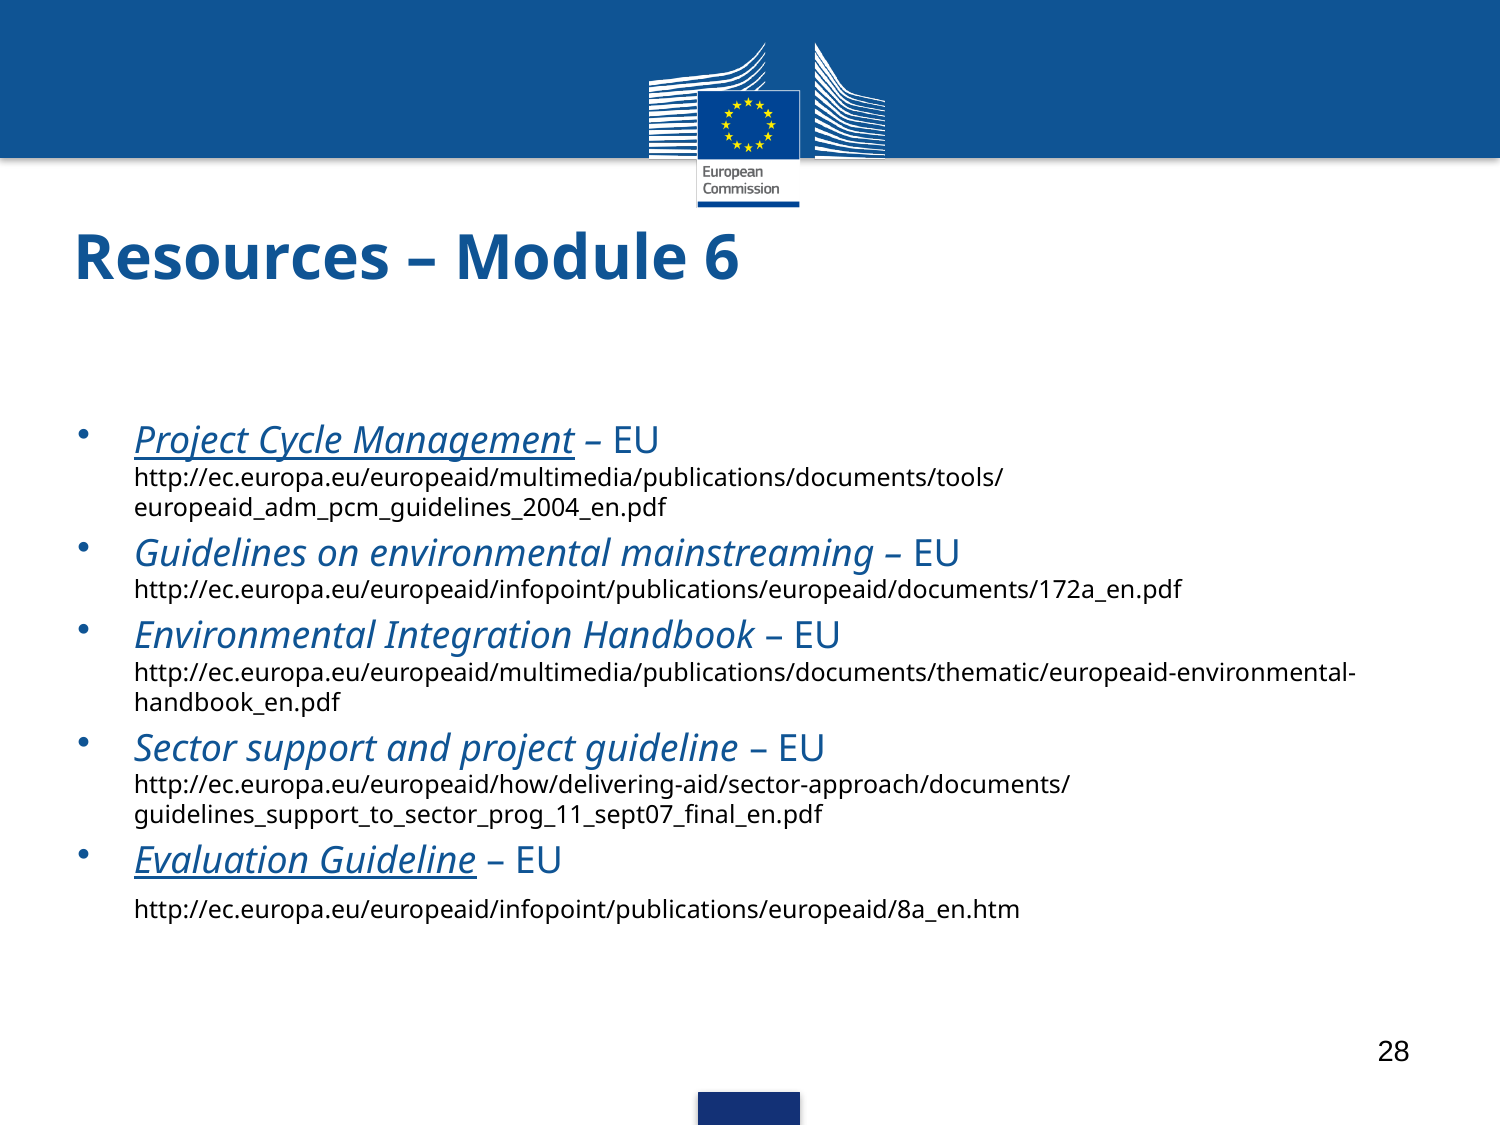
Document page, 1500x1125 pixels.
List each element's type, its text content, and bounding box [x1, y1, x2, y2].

title Resources – Module 6 [0, 152, 1351, 357]
picture [649, 42, 885, 152]
list Project Cycle Management – EU http://ec.europa.eu/europeaid/multimedia/publications/documents/tools/europeaid_adm_pcm_guidelines_2004_en.pdf Guidelines on environmental mainstreaming – EU http://ec.europa.eu/europeaid/infopoint/publications/europeaid/documents/172a_en.pdf Environmental Integration Handbook – EU http://ec.europa.eu/europeaid/multimedia/publications/documents/thematic/europeaid-environmental-handbook_en.pdf Sector support and project guideline – EU http://ec.europa.eu/europeaid/how/delivering-aid/sector-approach/documents/guidelines_support_to_sector_prog_11_sept07_final_en.pdf Evaluation Guideline – EU http://ec.europa.eu/europeaid/infopoint/publications/europeaid/8a_en.htm [62, 408, 1413, 1062]
slide_number 28 [1074, 1024, 1426, 1103]
